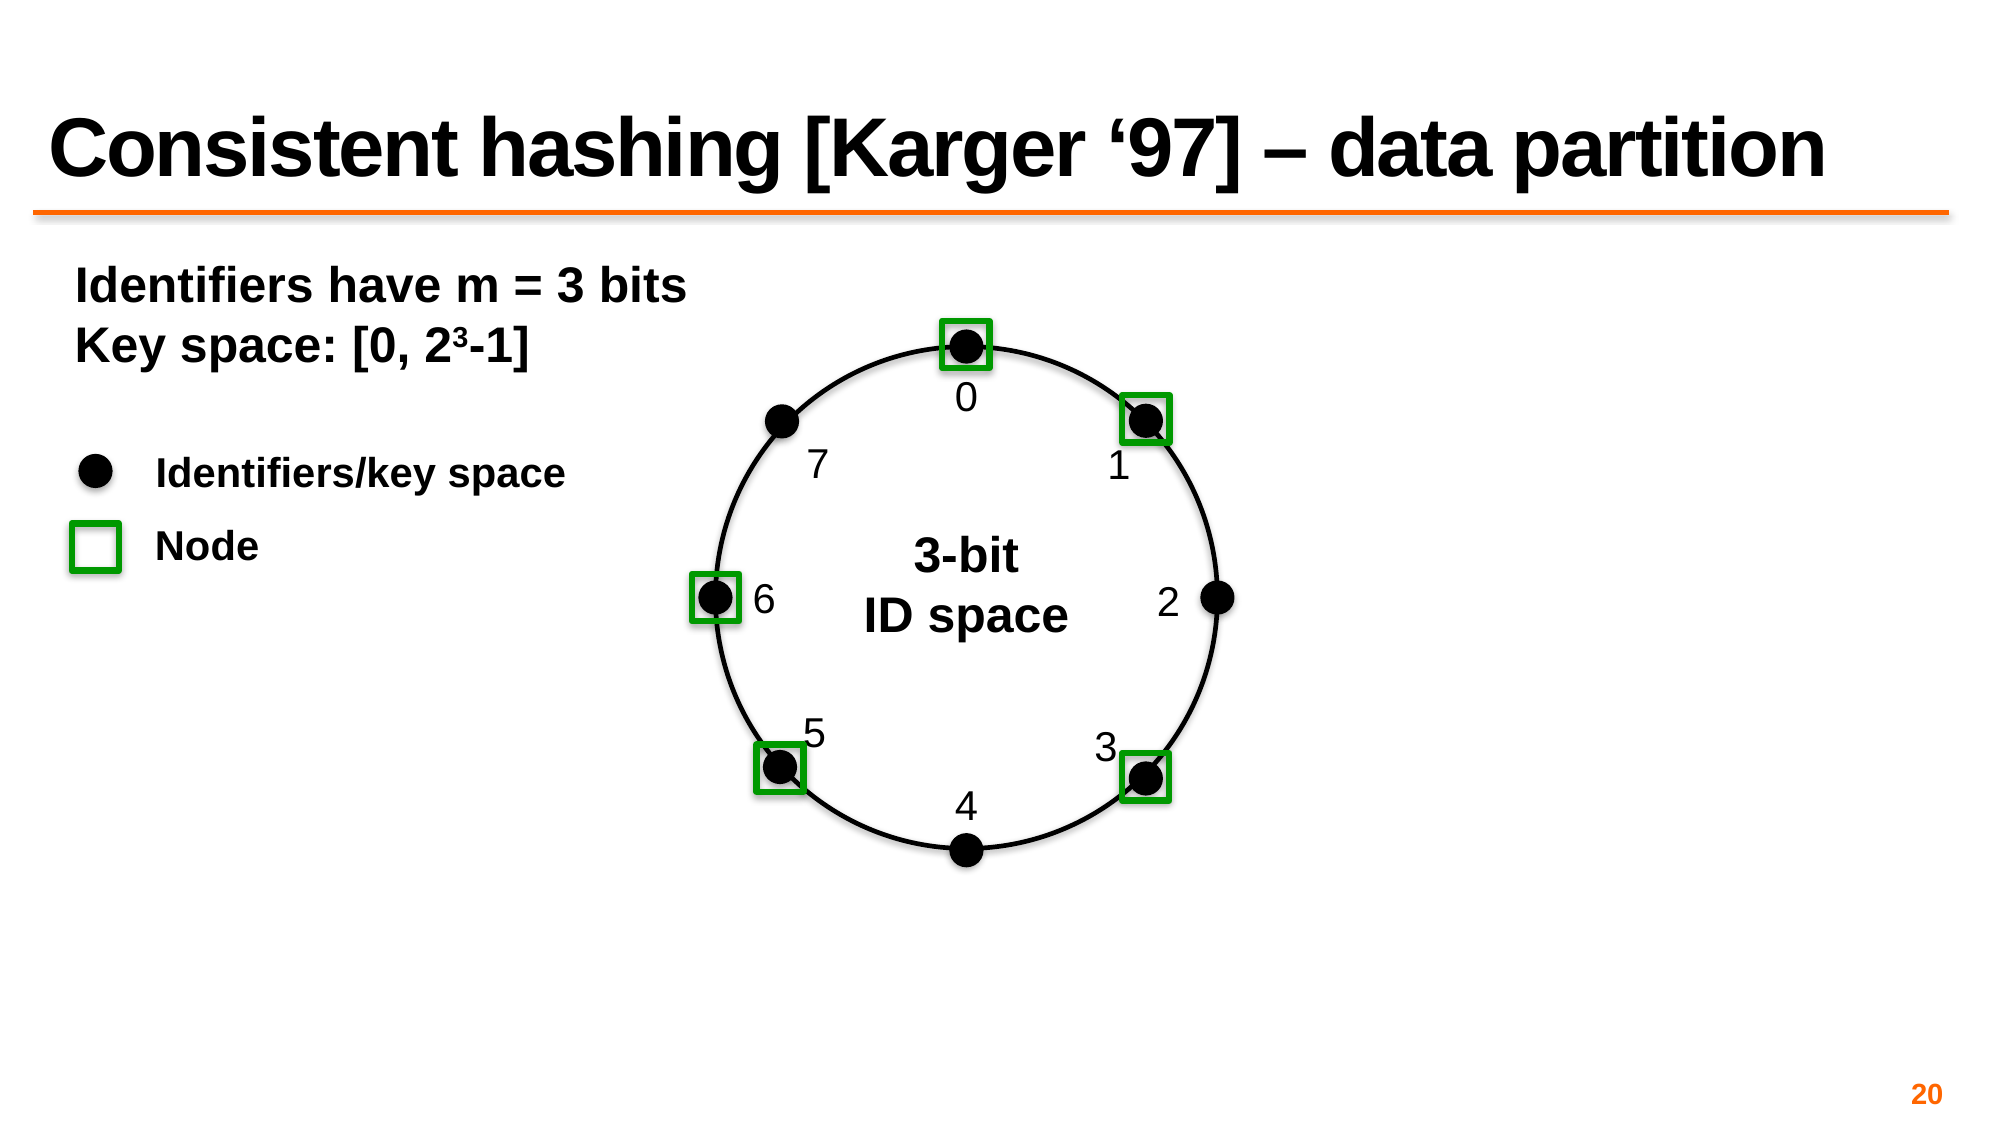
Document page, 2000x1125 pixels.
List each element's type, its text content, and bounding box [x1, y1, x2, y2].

text_box Identifiers/key space [140, 438, 582, 503]
text_box 3-bit ID space [848, 514, 1085, 650]
slide_number 20 [1482, 1074, 1950, 1110]
text_box [79, 455, 112, 487]
text_box 1 [1092, 430, 1146, 496]
text_box Identifiers have m = 3 bits Key space: [0, 23-1] [59, 245, 704, 380]
text_box [71, 523, 120, 571]
text_box 0 [939, 371, 993, 428]
text_box 4 [940, 771, 994, 837]
text_box 3 [1079, 712, 1133, 778]
text_box [941, 320, 990, 369]
text_box [1122, 394, 1170, 443]
text_box 2 [1141, 567, 1195, 633]
text_box [766, 405, 798, 437]
text_box 5 [788, 698, 842, 763]
title Consistent hashing [Karger ‘97] – data partition [33, 24, 1950, 201]
text_box [1121, 753, 1170, 801]
text_box Node [139, 511, 275, 577]
text_box [691, 573, 740, 622]
text_box [950, 837, 982, 866]
text_box 6 [737, 564, 791, 630]
text_box [756, 744, 804, 792]
text_box [715, 347, 1218, 849]
text_box [1201, 581, 1233, 614]
text_box 7 [791, 429, 845, 495]
